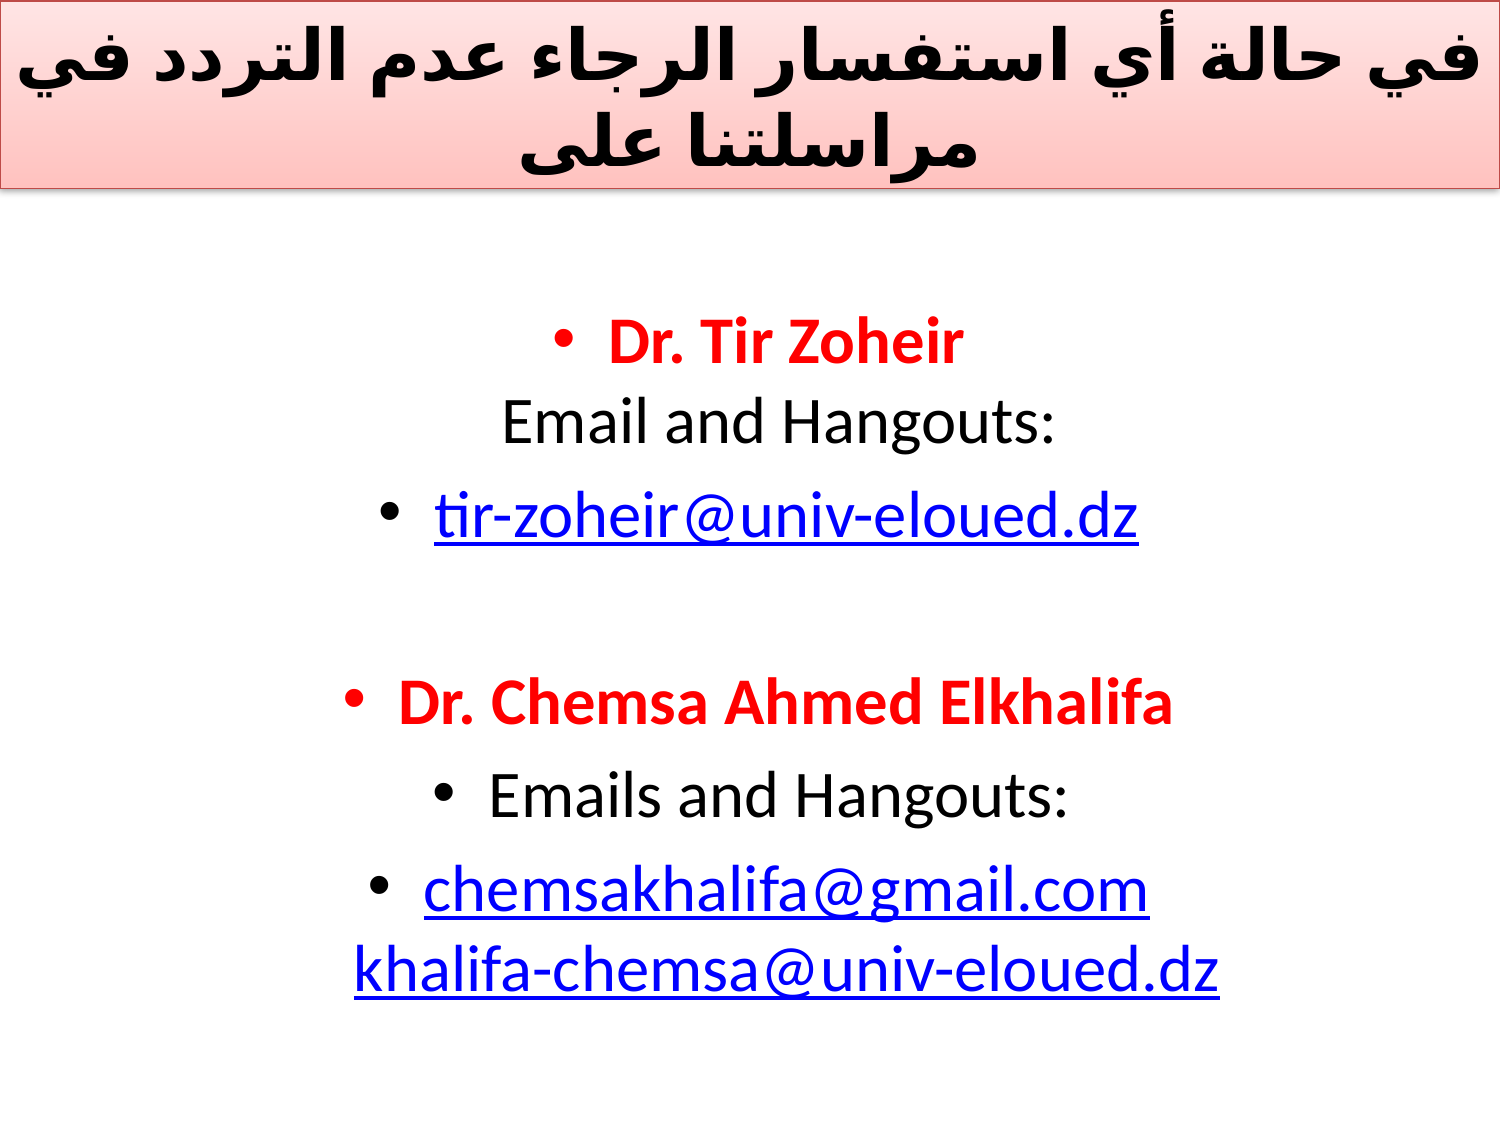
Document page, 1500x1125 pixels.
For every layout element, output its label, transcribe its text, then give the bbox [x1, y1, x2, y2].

list Dr. Tir Zoheir Email and Hangouts: tir-zoheir@univ-eloued.dz Dr. Chemsa Ahmed Elkhalifa Emails and Hangouts: chemsakhalifa@gmail.com khalifa-chemsa@univ-eloued.dz [17, 196, 1500, 1125]
title في حالة أي استفسار الرجاء عدم التردد في مراسلتنا على [0, 0, 1500, 189]
